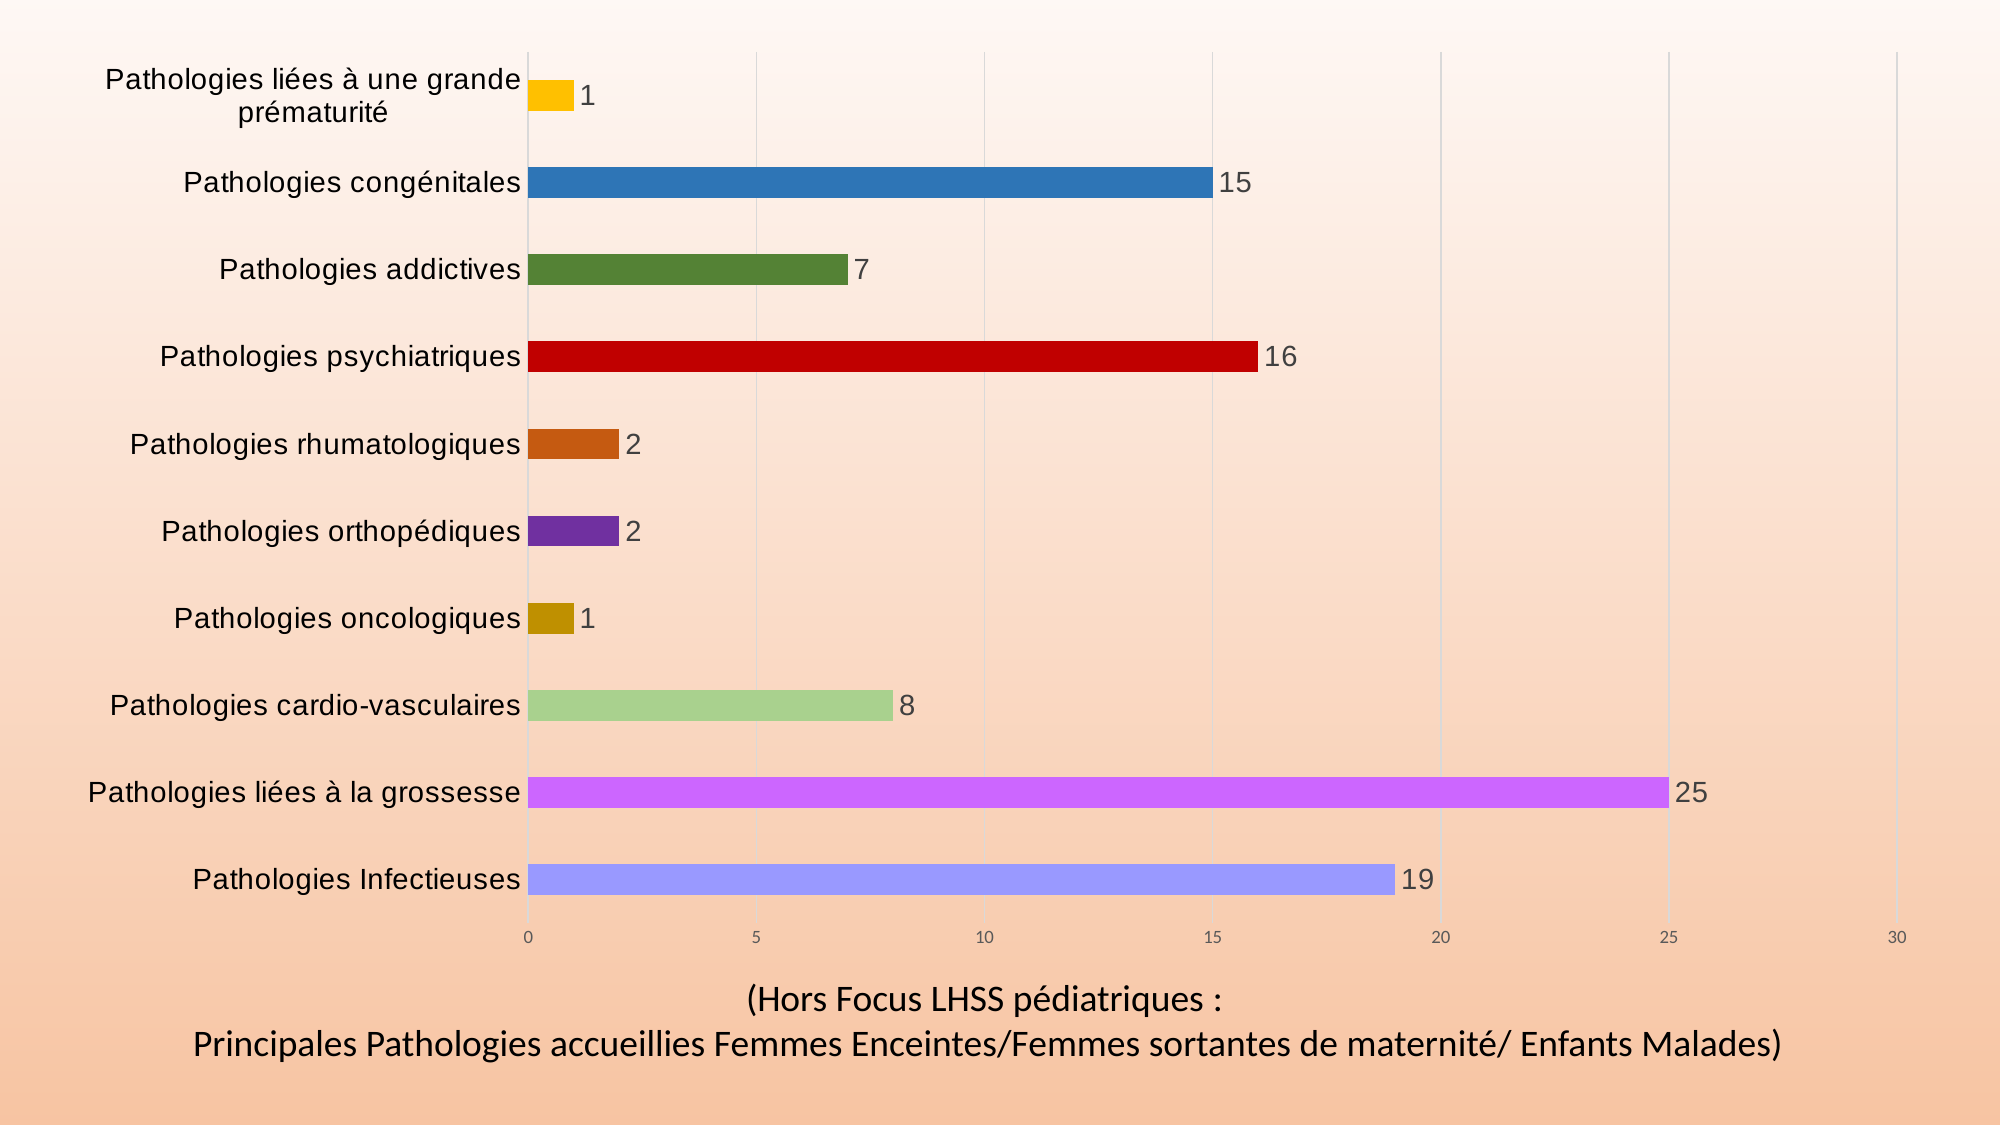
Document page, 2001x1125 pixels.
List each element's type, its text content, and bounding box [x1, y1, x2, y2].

text_box (Hors Focus LHSS pédiatriques : Principales Pathologies accueillies Femmes Enceintes/Femmes sortantes de maternité/ Enfants Malades) [0, 966, 1978, 1072]
chart [49, 33, 1945, 967]
